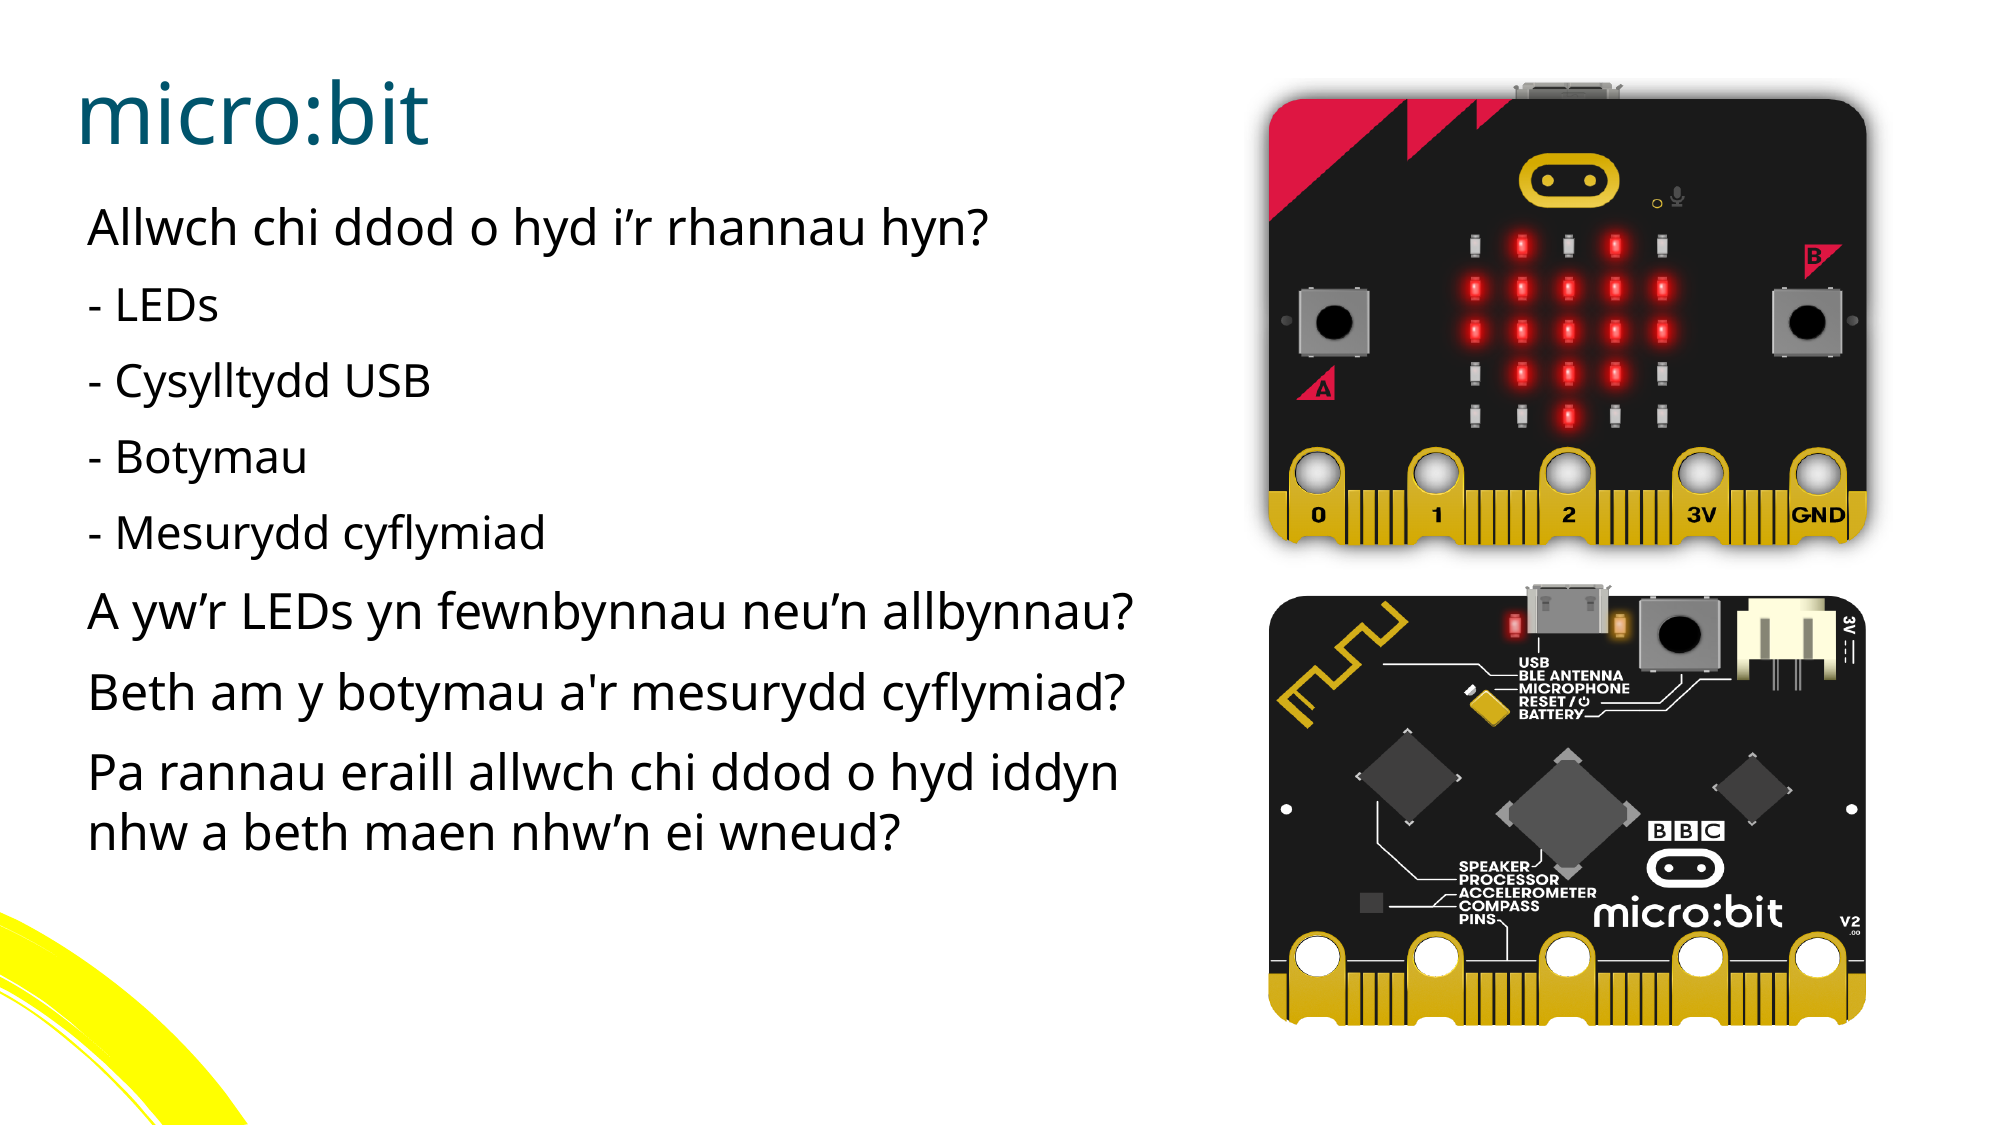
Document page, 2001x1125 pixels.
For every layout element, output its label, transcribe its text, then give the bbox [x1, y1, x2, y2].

picture [1243, 78, 1899, 1057]
title micro:bit [55, 50, 1828, 175]
list Allwch chi ddod o hyd i’r rhannau hyn? - LEDs - Cysylltydd USB - Botymau - Mesurydd cyflymiad A yw’r LEDs yn fewnbynnau neu’n allbynnau? Beth am y botymau a'r mesurydd cyflymiad? Pa rannau eraill allwch chi ddod o hyd iddyn nhw a beth maen nhw’n ei wneud? [55, 175, 1238, 995]
